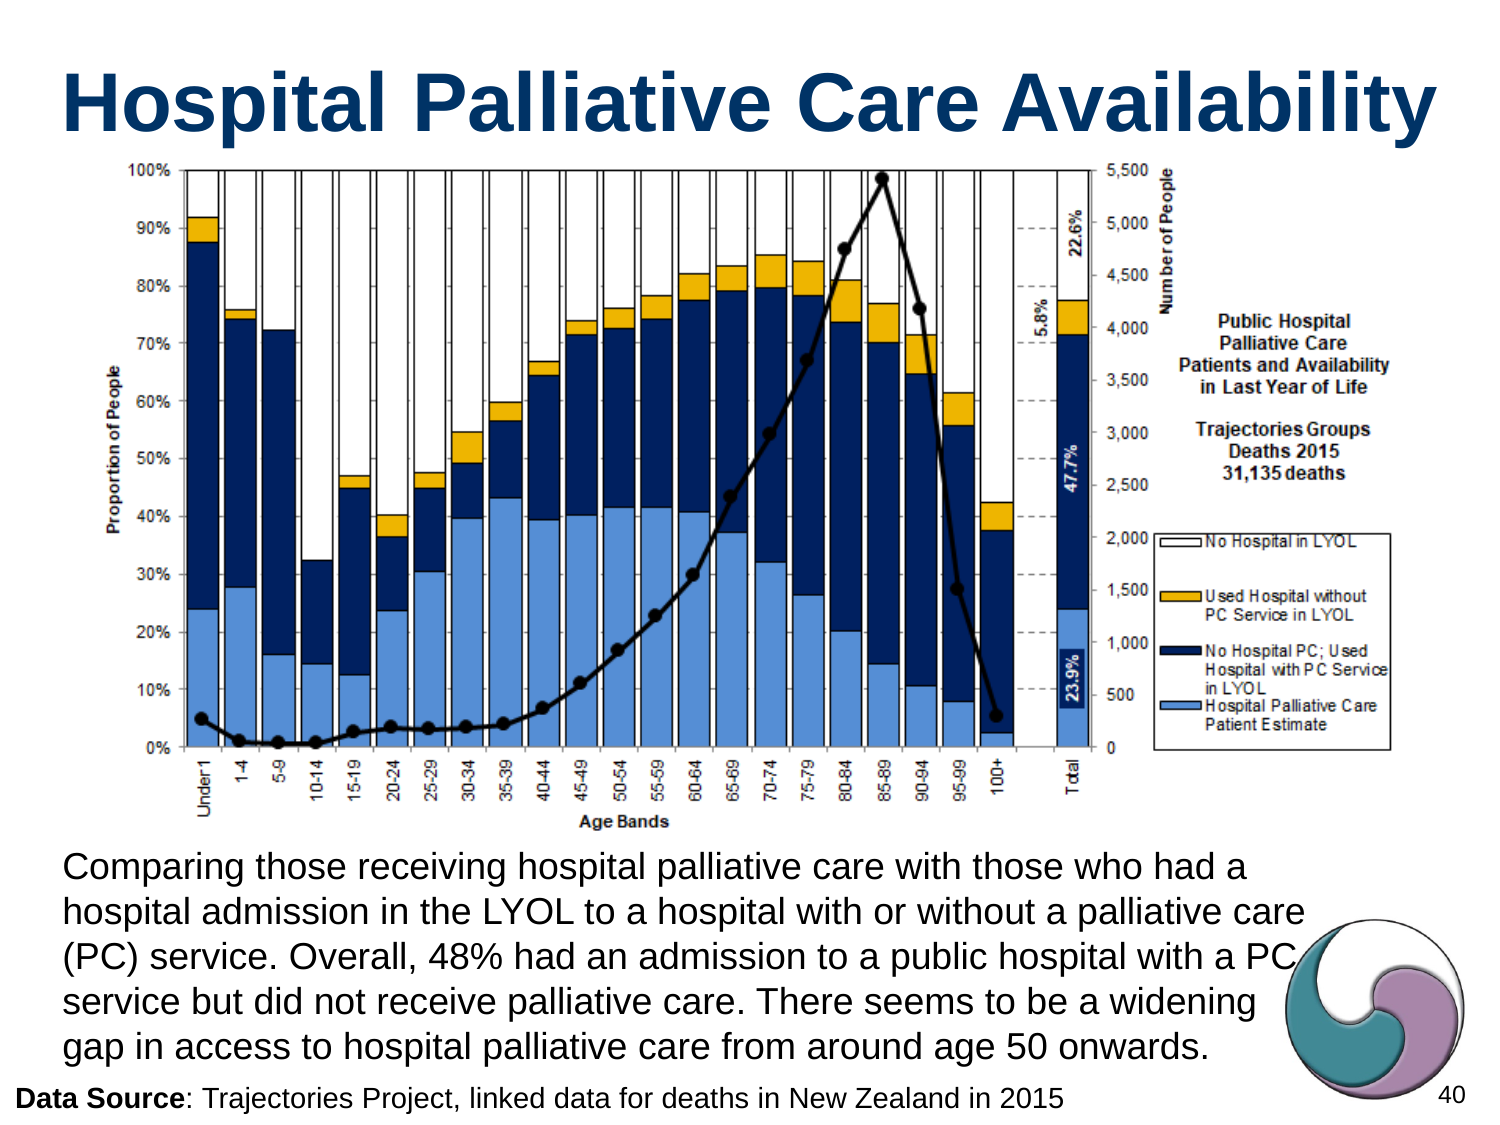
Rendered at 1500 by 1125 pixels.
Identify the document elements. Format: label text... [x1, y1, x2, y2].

list Data Source: Trajectories Project, linked data for deaths in New Zealand in 2015 [0, 1071, 1188, 1123]
title Hospital Palliative Care Availability [0, 12, 1500, 200]
picture [1455, 1087, 1463, 1101]
list Comparing those receiving hospital palliative care with those who had a hospital admission in the LYOL to a hospital with or without a palliative care (PC) service. Overall, 48% had an admission to a public hospital with a PC service but did not receive palliative care. There seems to be a widening gap in access to hospital palliative care from around age 50 onwards. [47, 833, 1330, 885]
picture [1441, 1089, 1447, 1097]
picture [96, 148, 1404, 845]
picture [1281, 916, 1468, 1101]
